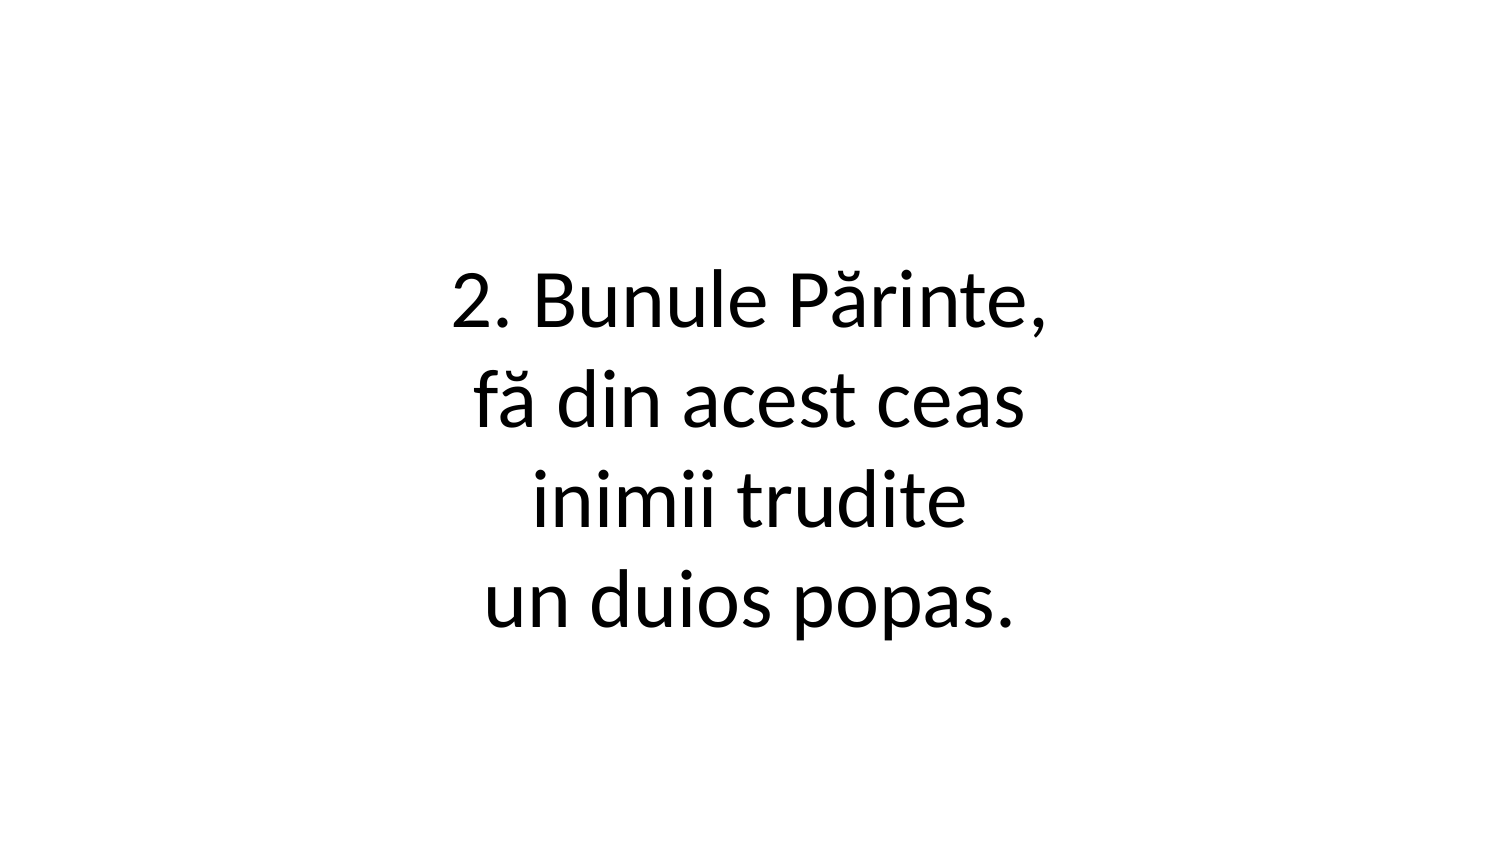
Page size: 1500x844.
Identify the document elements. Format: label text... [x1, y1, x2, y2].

text_box 2. Bunule Părinte, fă din acest ceas inimii trudite un duios popas. [435, 192, 1065, 652]
